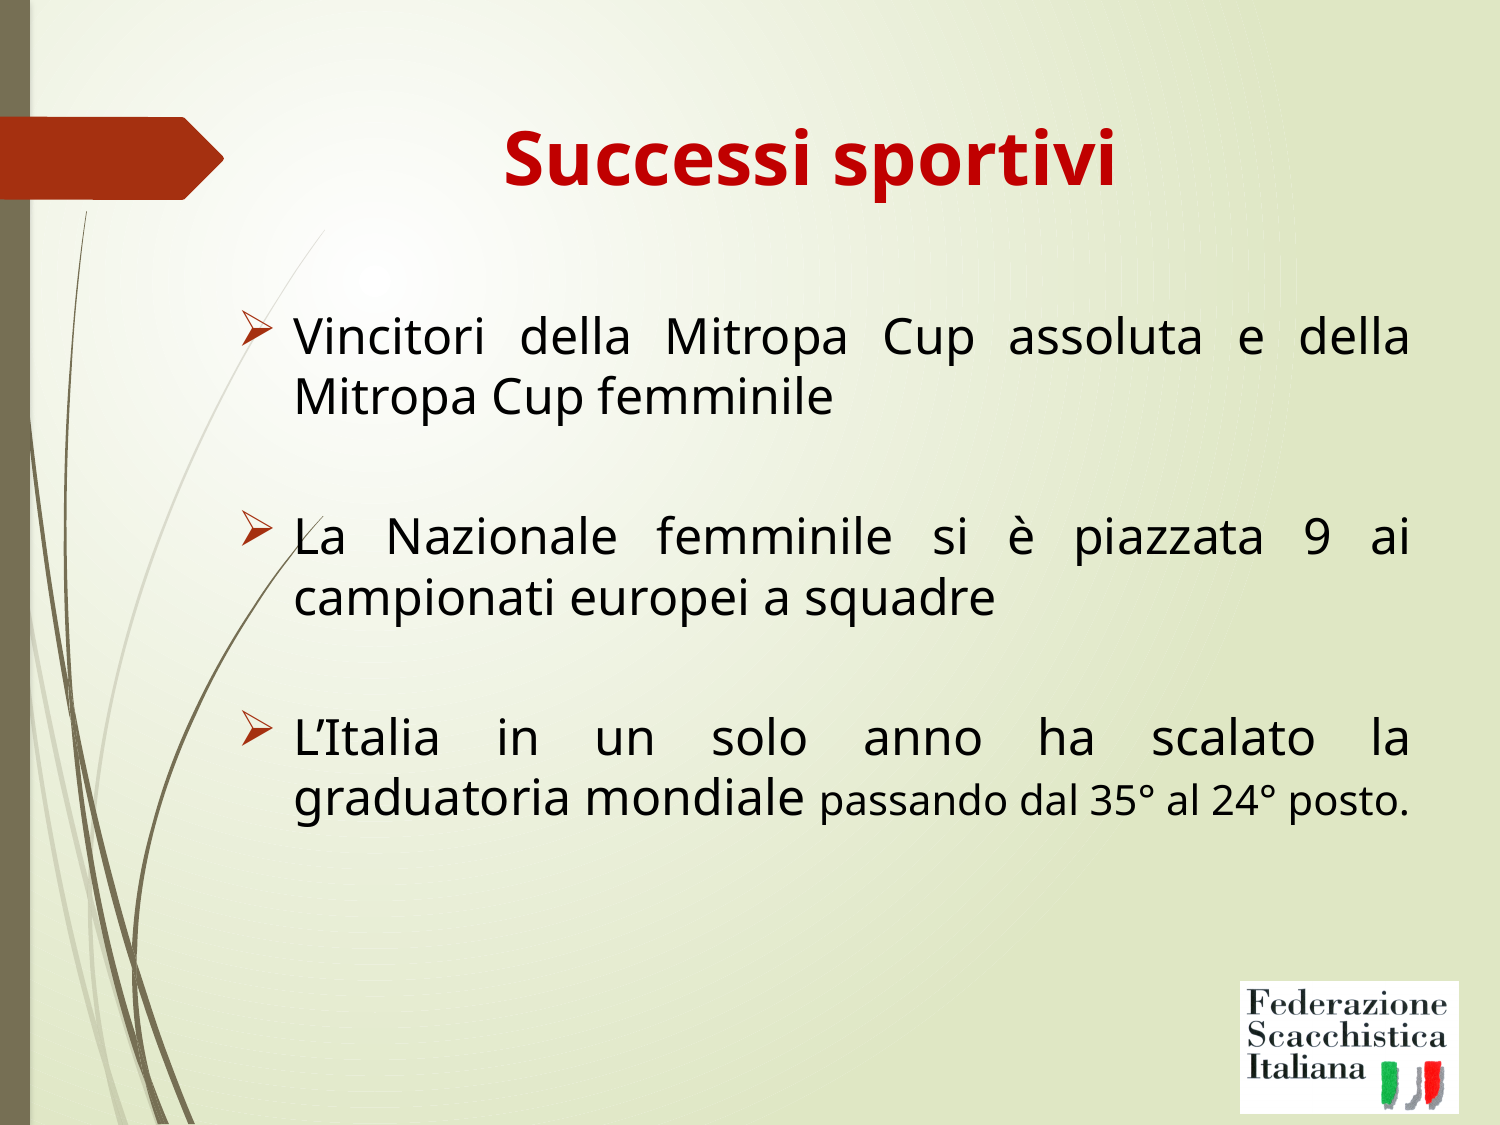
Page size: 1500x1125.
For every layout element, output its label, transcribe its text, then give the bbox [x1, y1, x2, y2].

text_box Vincitori della Mitropa Cup assoluta e della Mitropa Cup femminile La Nazionale femminile si è piazzata 9 ai campionati europei a squadre L’Italia in un solo anno ha scalato la graduatoria mondiale passando dal 35° al 24° posto. [222, 297, 1427, 912]
picture [1240, 981, 1460, 1114]
title Successi sportivi [222, 102, 1400, 313]
